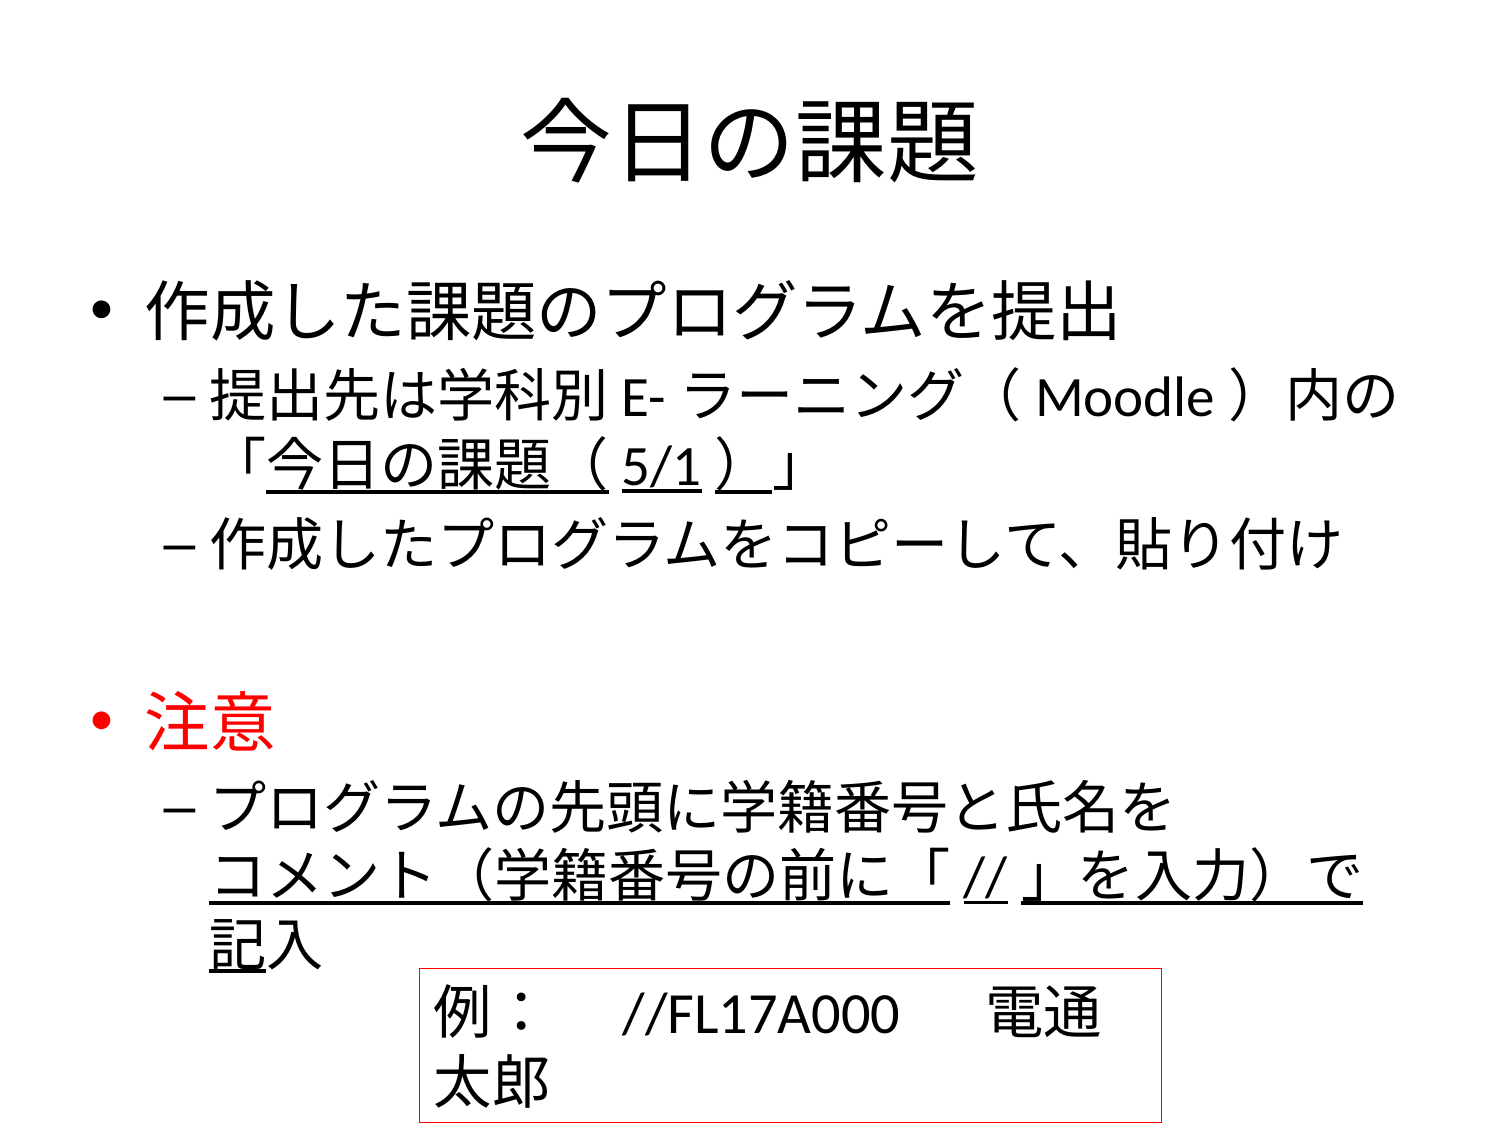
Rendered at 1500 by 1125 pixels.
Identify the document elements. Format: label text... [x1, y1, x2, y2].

list 作成した課題のプログラムを提出 提出先は学科別E-ラーニング（Moodle）内の 「今日の課題（5/1）」 作成したプログラムをコピーして、貼り付け 注意 プログラムの先頭に学籍番号と氏名を コメント（学籍番号の前に「//」を入力）で記入 [75, 262, 1425, 1005]
title 今日の課題 [75, 45, 1425, 233]
text_box 例： //FL17A000 電通太郎 [419, 968, 1162, 1123]
